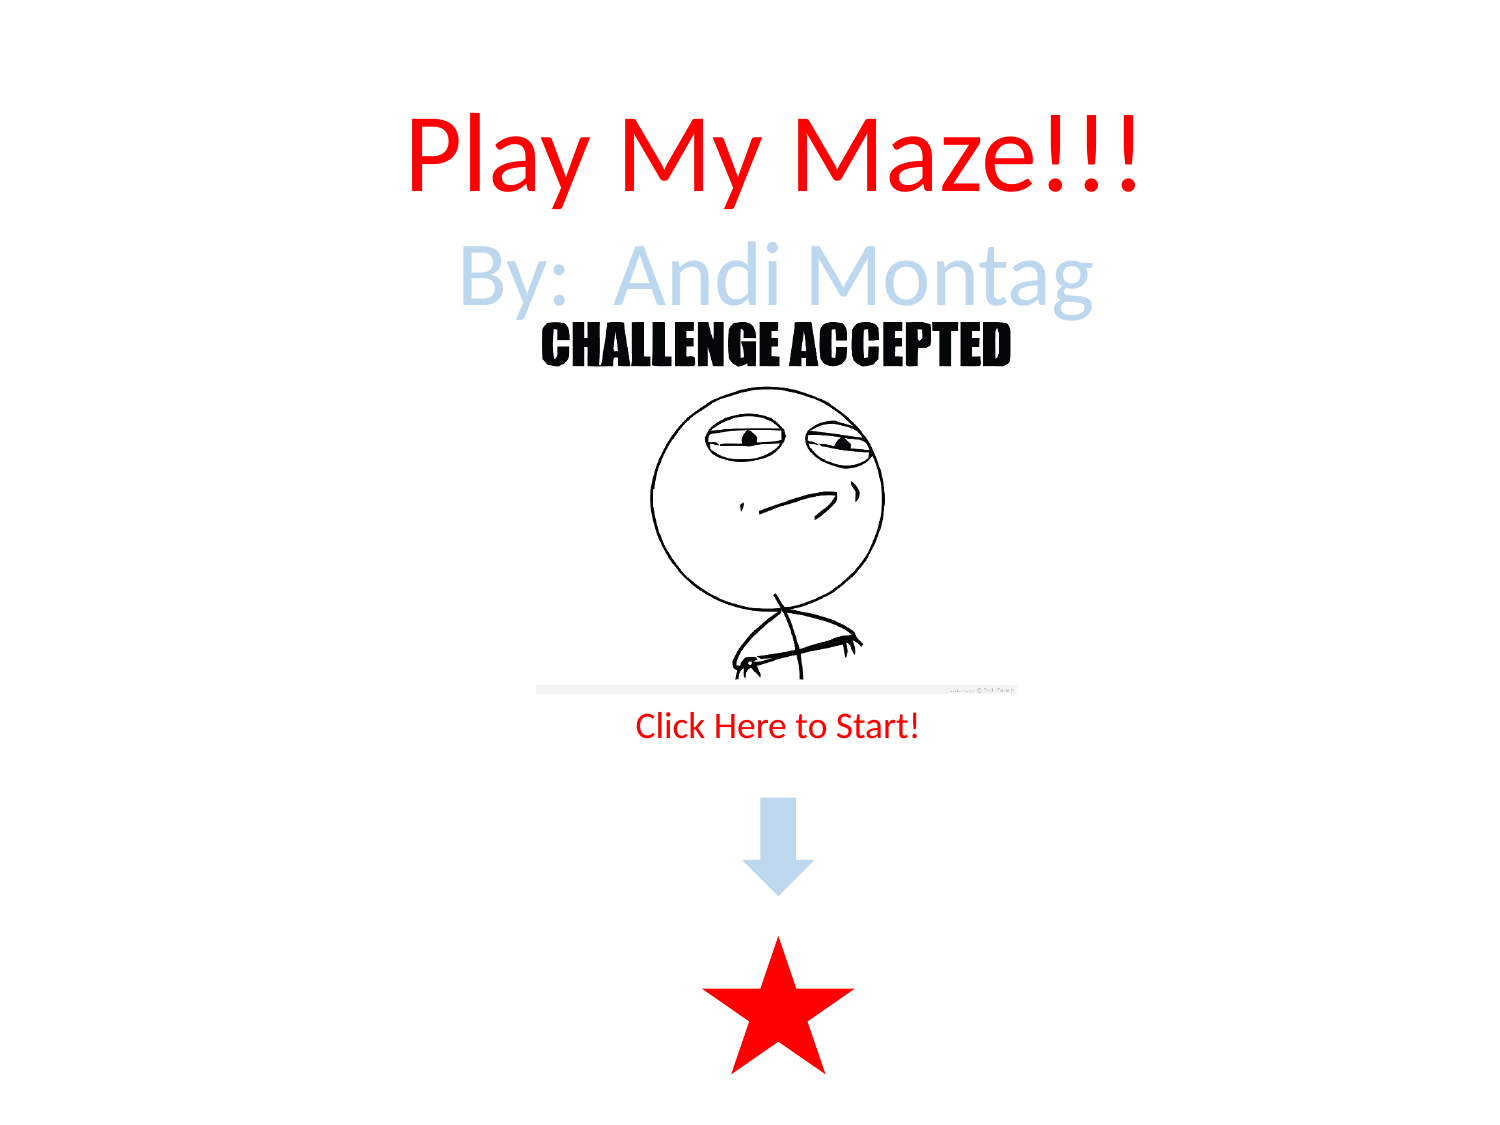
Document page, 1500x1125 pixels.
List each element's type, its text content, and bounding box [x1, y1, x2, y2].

text_box [702, 936, 855, 1075]
text_box [742, 797, 815, 897]
text_box Play My Maze!!! By: Andi Montag [379, 71, 1174, 332]
text_box Click Here to Start! [590, 694, 967, 754]
picture [536, 307, 1017, 694]
